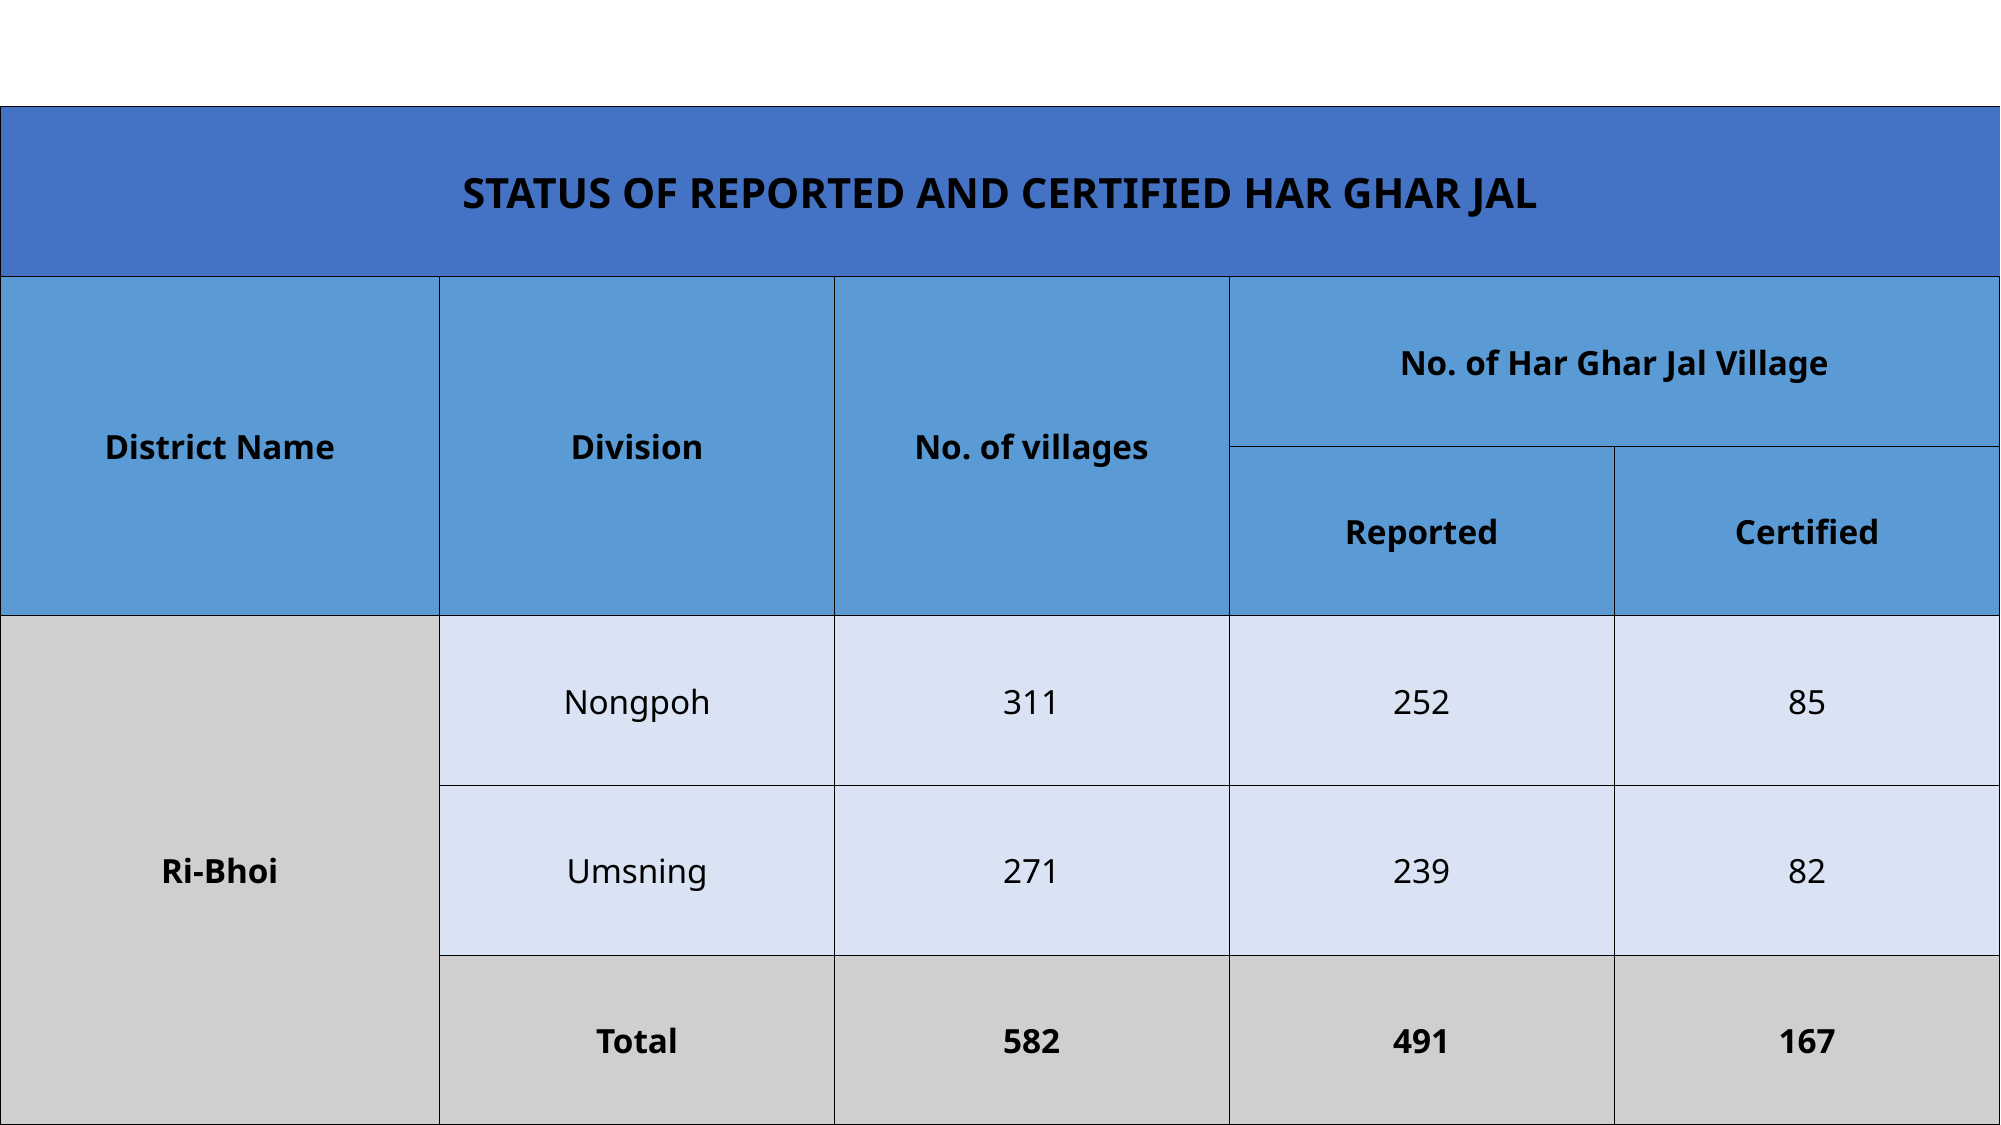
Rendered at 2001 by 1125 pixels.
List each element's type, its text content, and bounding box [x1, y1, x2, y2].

table_cell Nongpoh [440, 616, 834, 785]
table_header STATUS OF REPORTED AND CERTIFIED HAR GHAR JAL [1, 107, 2000, 276]
table_cell 85 [1615, 616, 1999, 785]
table_cell Ri-Bhoi [1, 616, 439, 1124]
table_cell 491 [1230, 956, 1614, 1124]
table_cell No. of villages [835, 277, 1229, 615]
table_cell 271 [835, 786, 1229, 955]
table_cell 252 [1230, 616, 1614, 785]
table_cell Division [440, 277, 834, 615]
table_cell 239 [1230, 786, 1614, 955]
table_cell Reported [1230, 447, 1614, 615]
table_cell 582 [835, 956, 1229, 1124]
table_cell District Name [1, 277, 439, 615]
table_cell 311 [835, 616, 1229, 785]
table_cell No. of Har Ghar Jal Village [1230, 277, 1999, 446]
table_cell 167 [1615, 956, 1999, 1124]
table_cell Certified [1615, 447, 1999, 615]
table_cell 82 [1615, 786, 1999, 955]
table_cell Total [440, 956, 834, 1124]
table_cell Umsning [440, 786, 834, 955]
